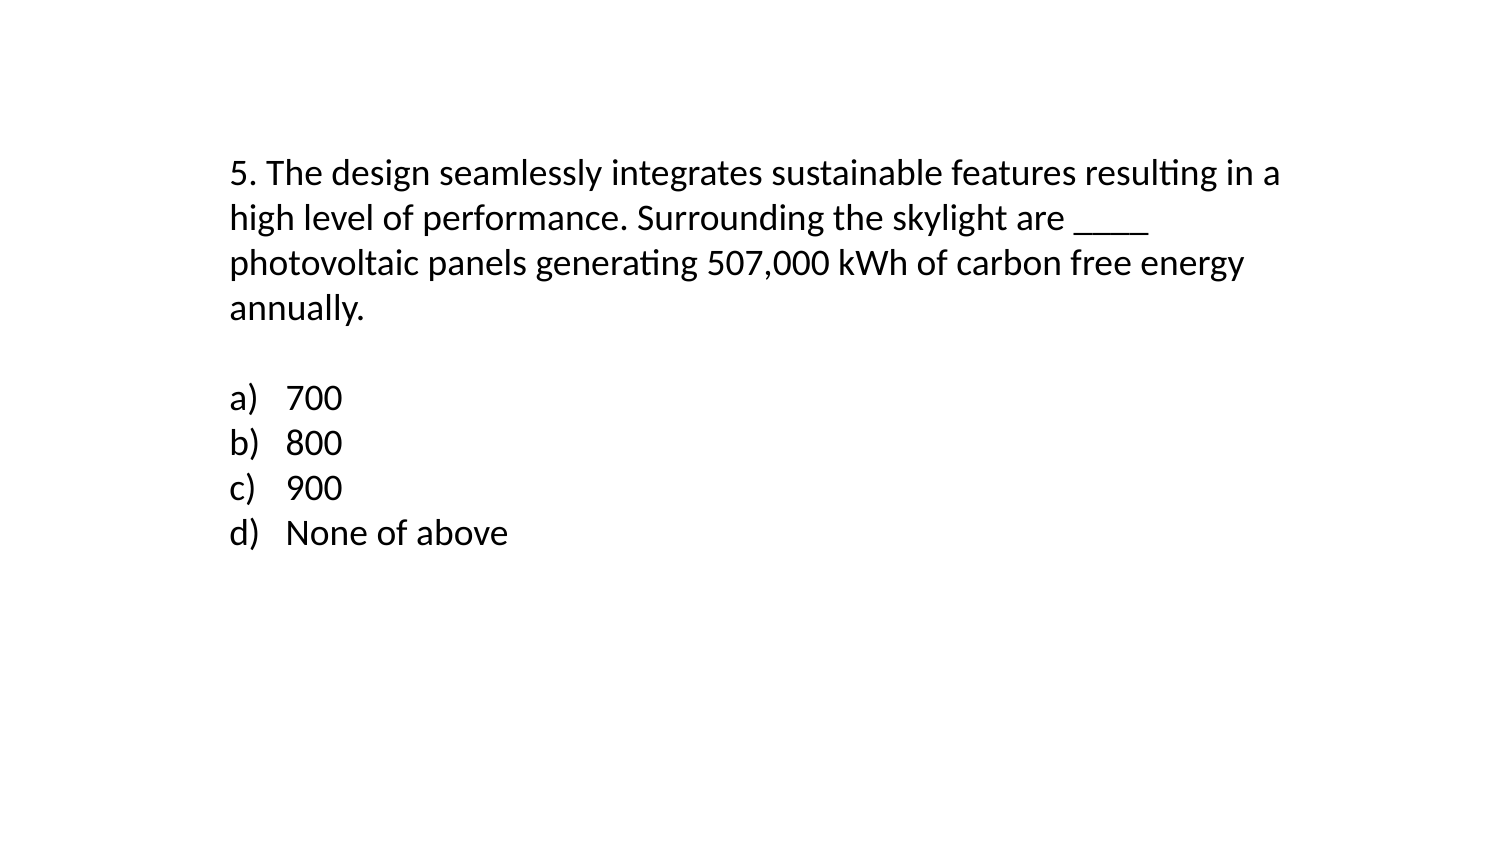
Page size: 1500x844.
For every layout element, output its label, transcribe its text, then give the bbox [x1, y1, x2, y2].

text_box 5. The design seamlessly integrates sustainable features resulting in a high level of performance. Surrounding the skylight are ____ photovoltaic panels generating 507,000 kWh of carbon free energy annually. 700 800 900 None of above [214, 140, 1314, 561]
